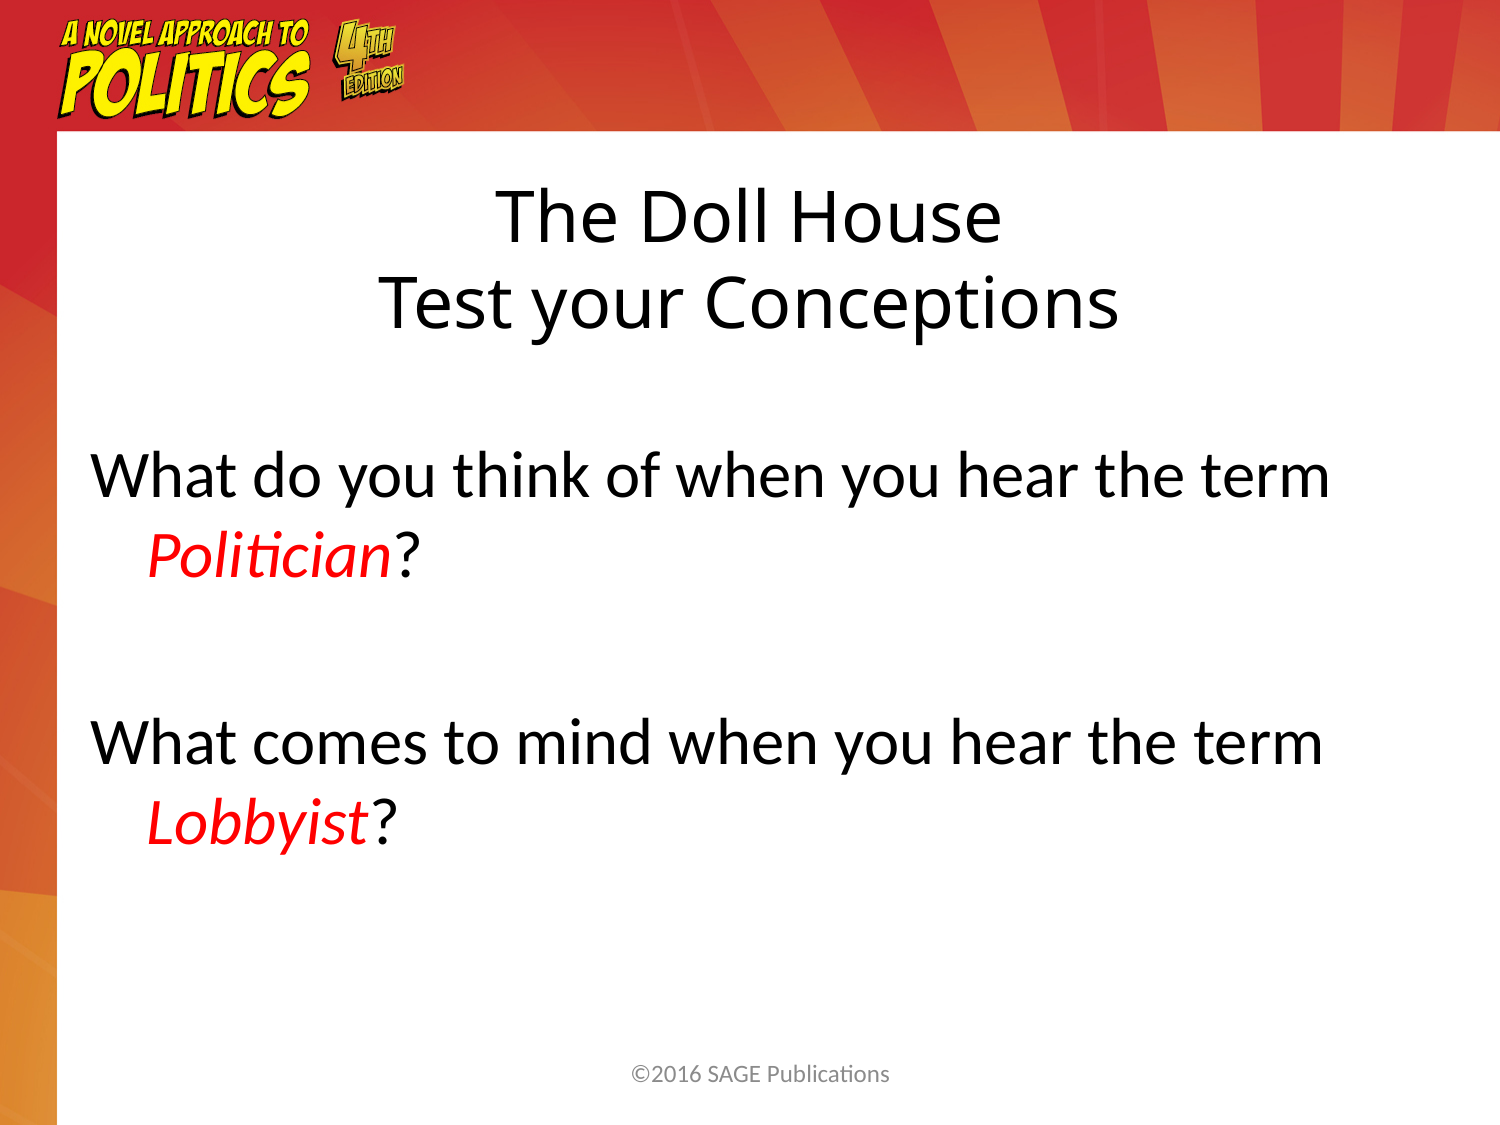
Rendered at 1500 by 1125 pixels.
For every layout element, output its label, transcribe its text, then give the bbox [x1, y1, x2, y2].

list What do you think of when you hear the term Politician? What comes to mind when you hear the term Lobbyist? [75, 330, 1425, 1073]
picture [0, 0, 1500, 1125]
title The Doll House Test your Conceptions [75, 163, 1425, 330]
